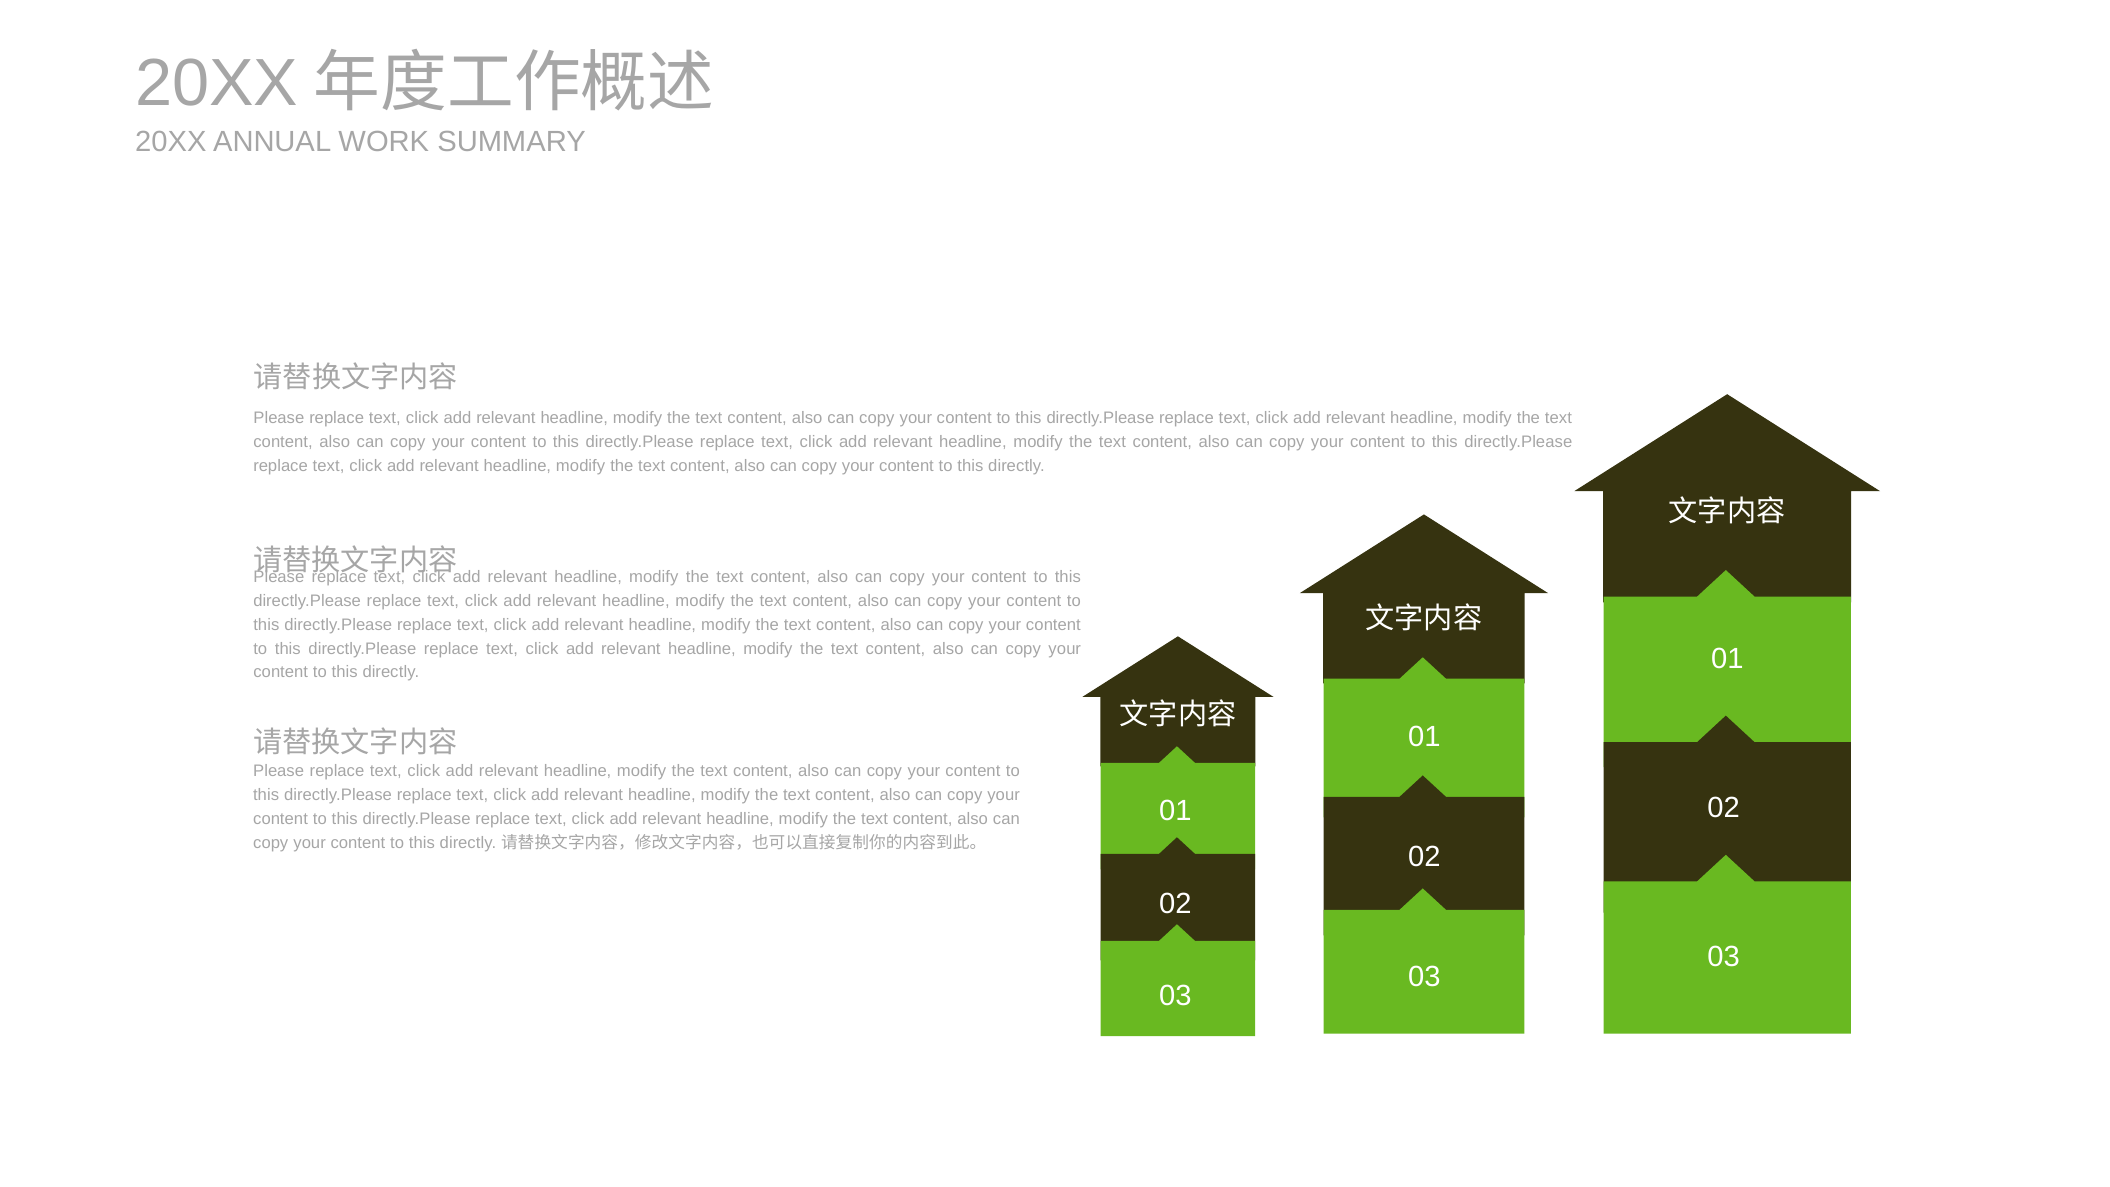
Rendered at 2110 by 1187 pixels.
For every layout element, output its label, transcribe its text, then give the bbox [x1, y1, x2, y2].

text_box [1574, 394, 1880, 1034]
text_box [253, 535, 1083, 683]
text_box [1299, 514, 1549, 1034]
text_box 20XX年度工作概述 [135, 38, 783, 119]
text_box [253, 717, 1022, 852]
text_box 20XX ANNUAL WORK SUMMARY [135, 122, 596, 158]
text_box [1082, 636, 1274, 1036]
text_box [253, 353, 1575, 476]
